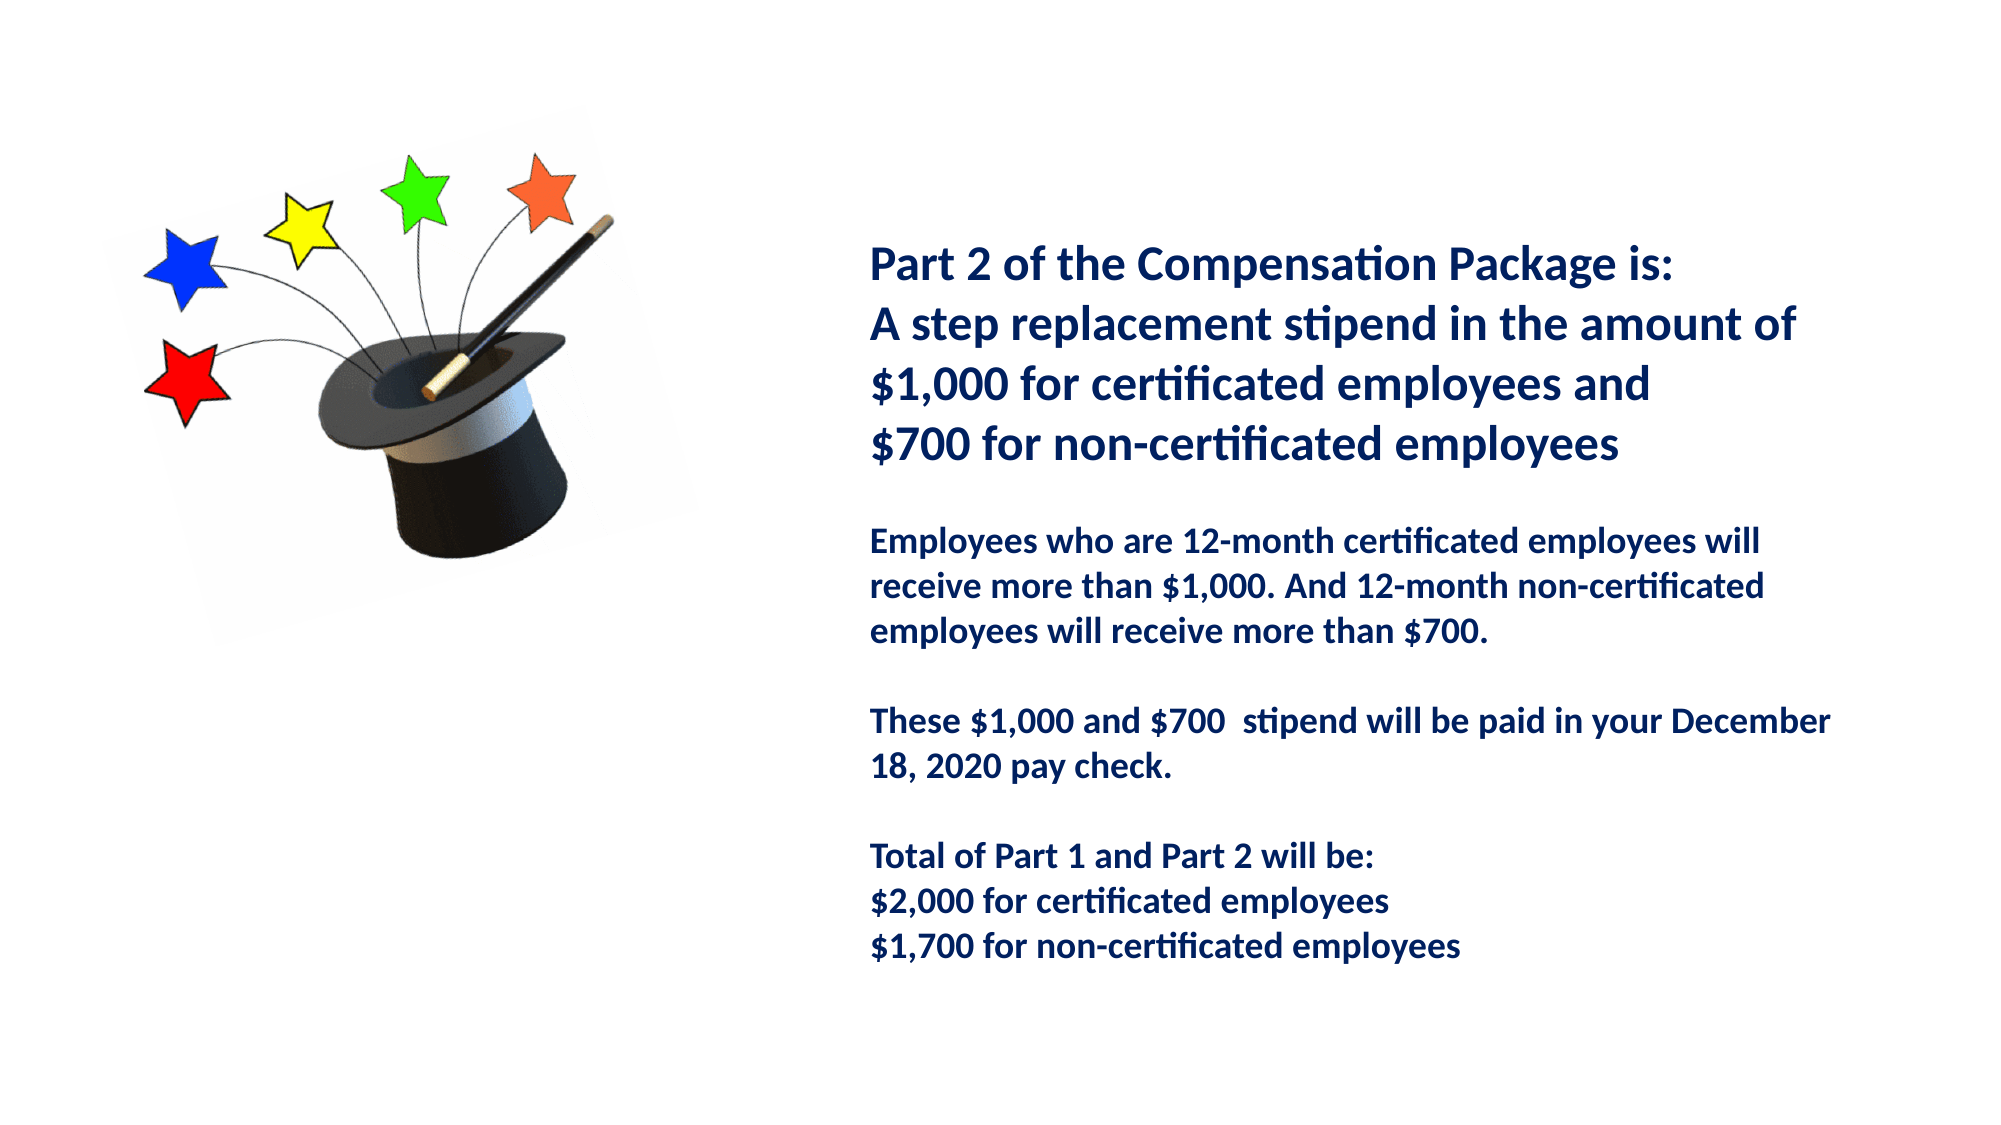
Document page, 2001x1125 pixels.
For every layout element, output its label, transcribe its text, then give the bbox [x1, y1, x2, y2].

text_box Part 2 of the Compensation Package is: A step replacement stipend in the amount of $1,000 for certificated employees and $700 for non-certificated employees Employees who are 12-month certificated employees will receive more than $1,000. And 12-month non-certificated employees will receive more than $700. These $1,000 and $700 stipend will be paid in your December 18, 2020 pay check. Total of Part 1 and Part 2 will be: $2,000 for certificated employees $1,700 for non-certificated employees [855, 223, 1855, 1063]
picture [103, 106, 698, 645]
